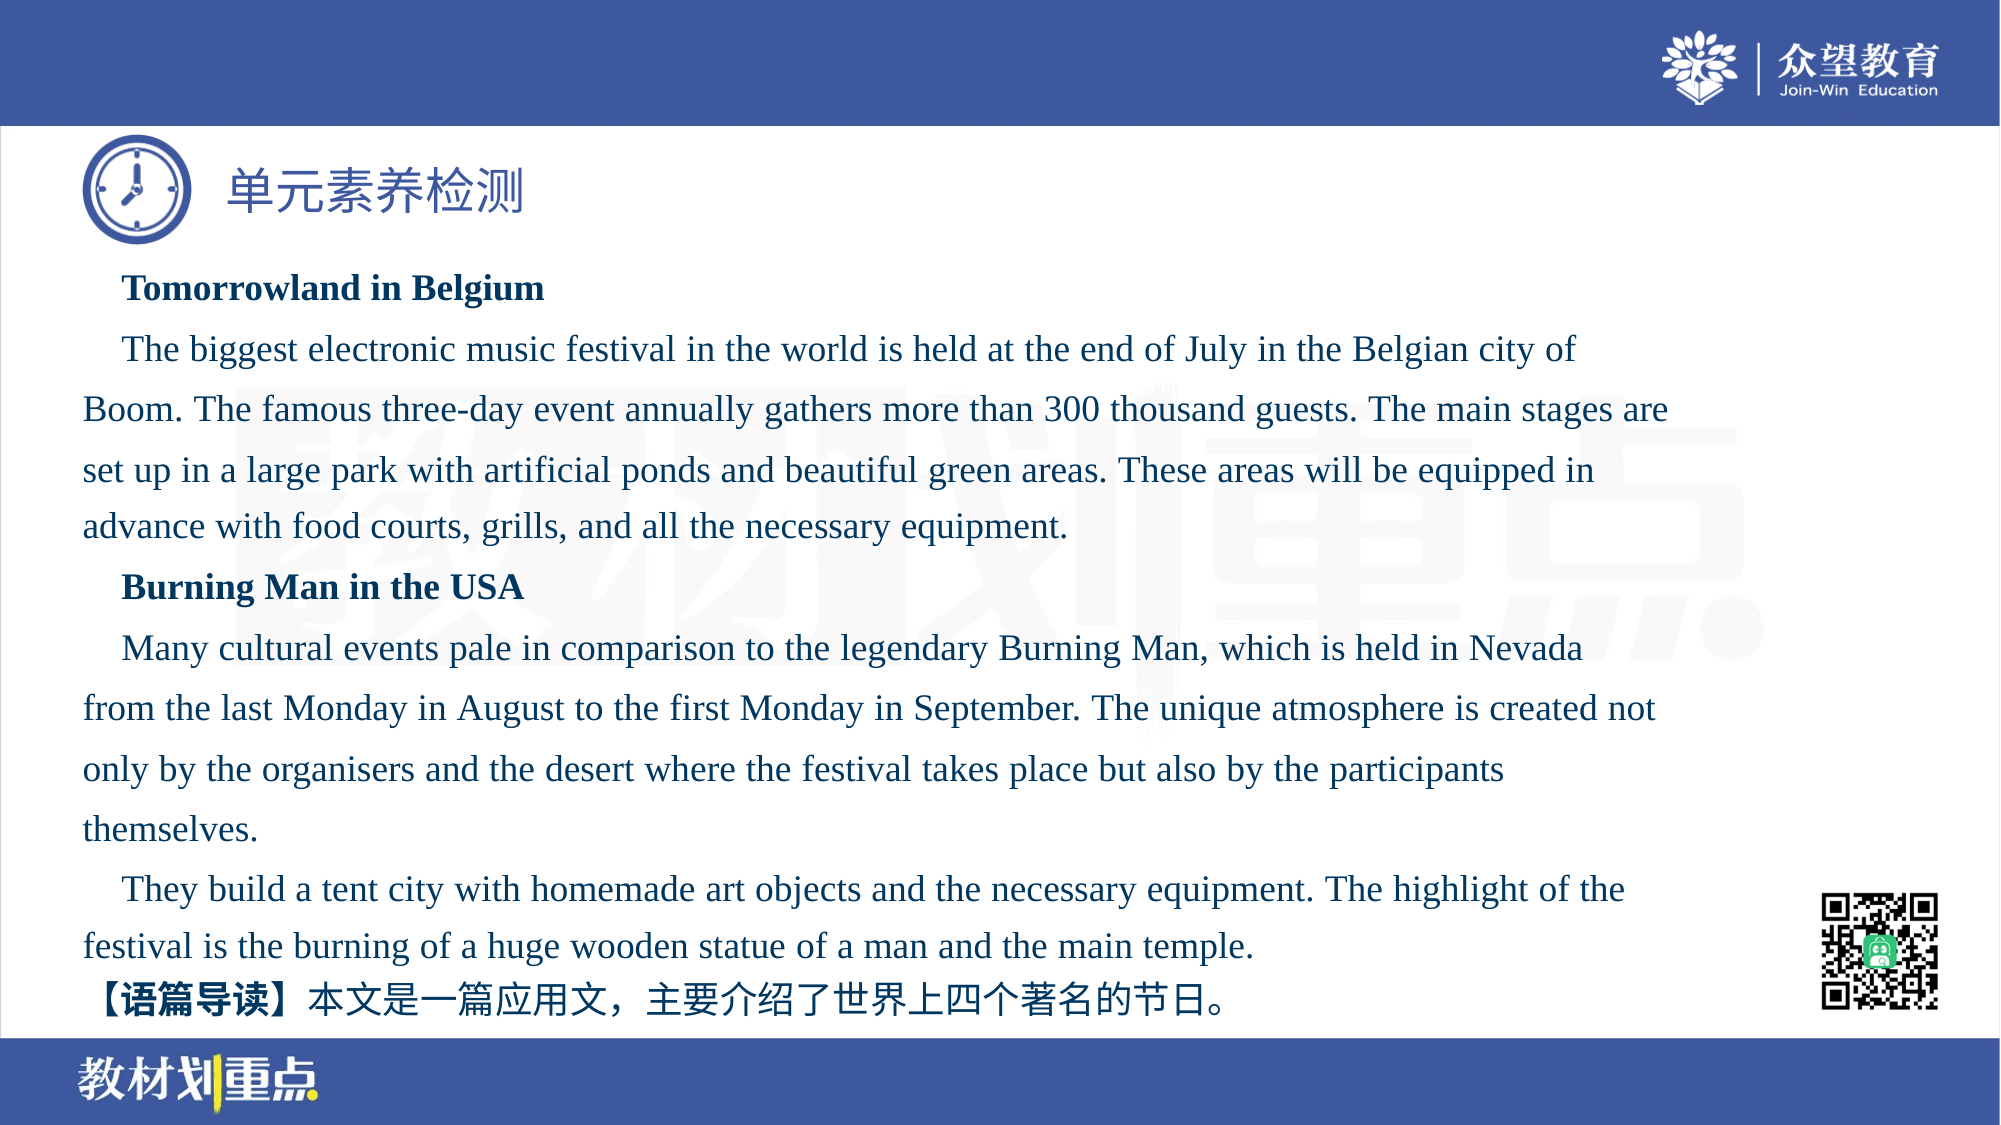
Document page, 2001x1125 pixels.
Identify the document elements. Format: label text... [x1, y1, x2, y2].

text_box Tomorrowland in Belgium The biggest electronic music festival in the world is held at the end of July in the Belgian city of Boom. The famous three-day event annually gathers more than 300 thousand guests. The main stages are set up in a large park with artificial ponds and beautiful green areas. These areas will be equipped in advance with food courts, grills, and all the necessary equipment. [82, 247, 1817, 541]
text_box 【语篇导读】本文是一篇应用文，主要介绍了世界上四个著名的节日。 [82, 964, 1817, 1016]
text_box Burning Man in the USA Many cultural events pale in comparison to the legendary Burning Man, which is held in Nevada from the last Monday in August to the first Monday in September. The unique atmosphere is created not only by the organisers and the desert where the festival takes place but also by the participants themselves. They build a tent city with homemade art objects and the necessary equipment. The highlight of the festival is the burning of a huge wooden statue of a man and the main temple. [82, 546, 1817, 961]
picture [0, 0, 2000, 1125]
